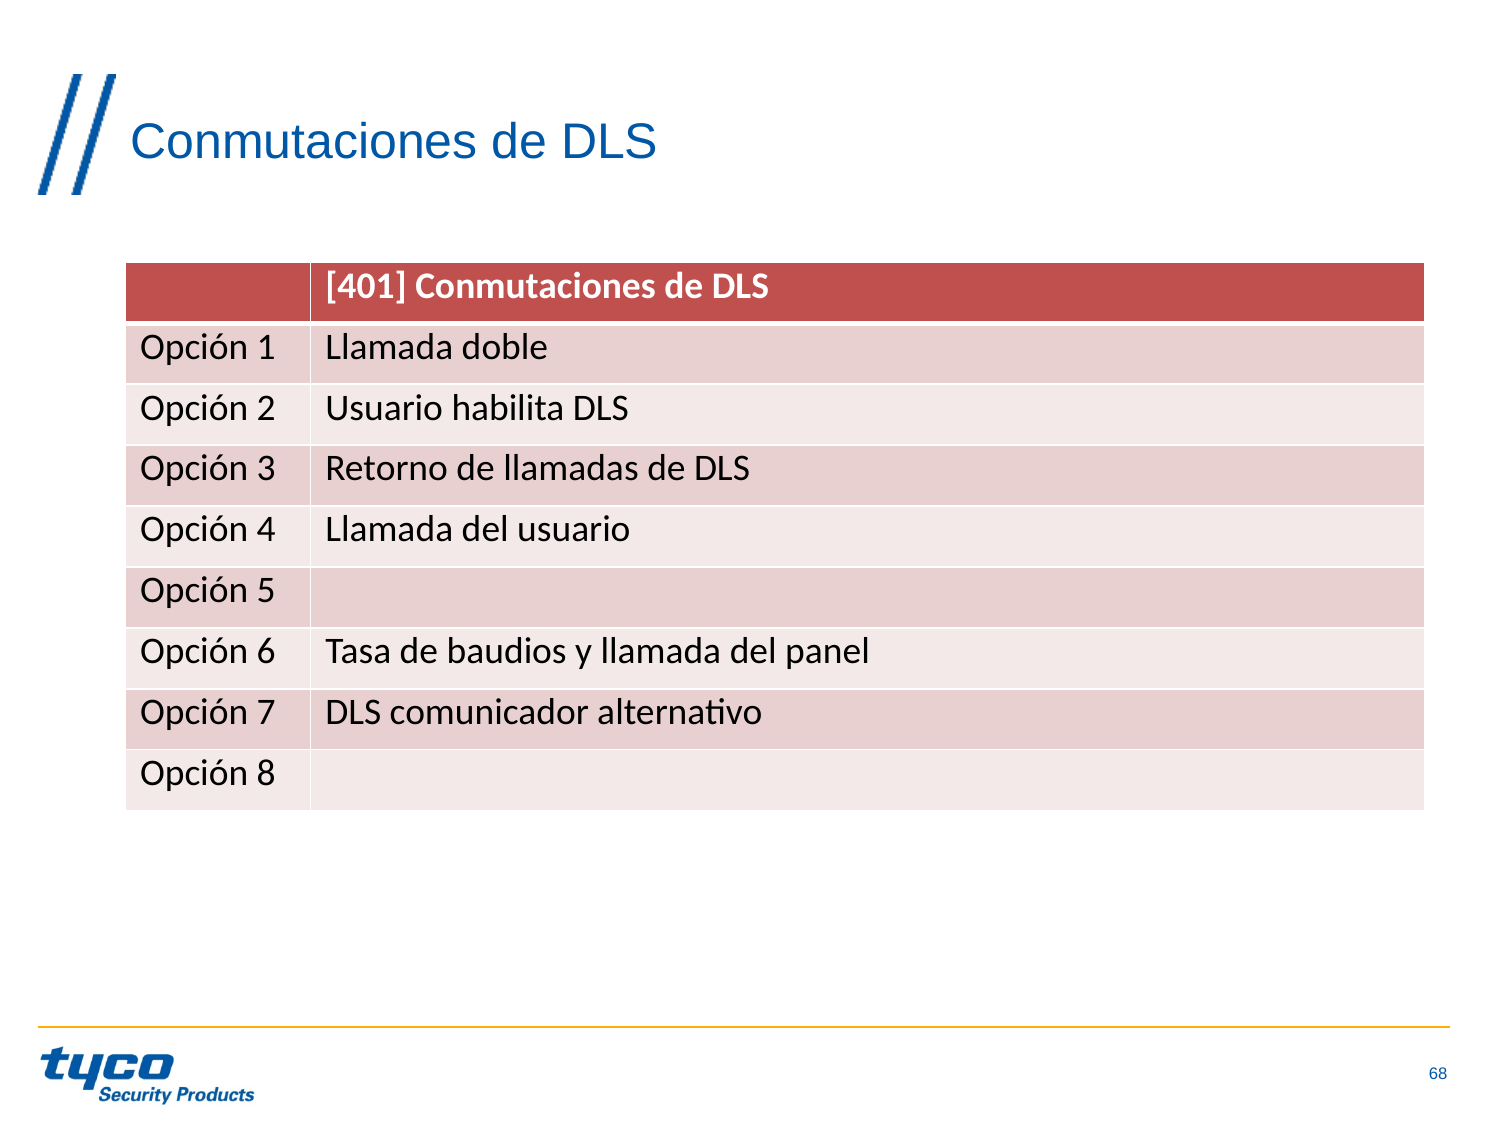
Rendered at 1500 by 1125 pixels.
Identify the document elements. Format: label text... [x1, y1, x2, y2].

table_cell Tasa de baudios y llamada del panel [311, 629, 1424, 688]
picture [37, 74, 115, 195]
table_cell Usuario habilita DLS [311, 385, 1424, 444]
table_cell Llamada doble [311, 326, 1424, 383]
title Conmutaciones de DLS [115, 44, 1426, 233]
table_cell Retorno de llamadas de DLS [311, 446, 1424, 505]
table_cell Opción 8 [126, 750, 310, 810]
table_cell Opción 3 [126, 446, 310, 505]
table_cell Opción 1 [126, 326, 310, 383]
text_box [97, 1061, 228, 1091]
table_cell Opción 4 [126, 507, 310, 566]
table_cell Llamada del usuario [311, 507, 1424, 566]
table_cell DLS comunicador alternativo [311, 690, 1424, 749]
table_cell Opción 2 [126, 385, 310, 444]
table_header [126, 263, 310, 321]
table_cell [311, 750, 1424, 810]
table_cell Opción 6 [126, 629, 310, 688]
table_cell Opción 5 [126, 568, 310, 627]
slide_number 68 [1387, 1042, 1463, 1103]
table_cell [311, 568, 1424, 627]
table_cell Opción 7 [126, 690, 310, 749]
table_header [401] Conmutaciones de DLS [311, 263, 1424, 321]
picture [34, 1040, 260, 1107]
